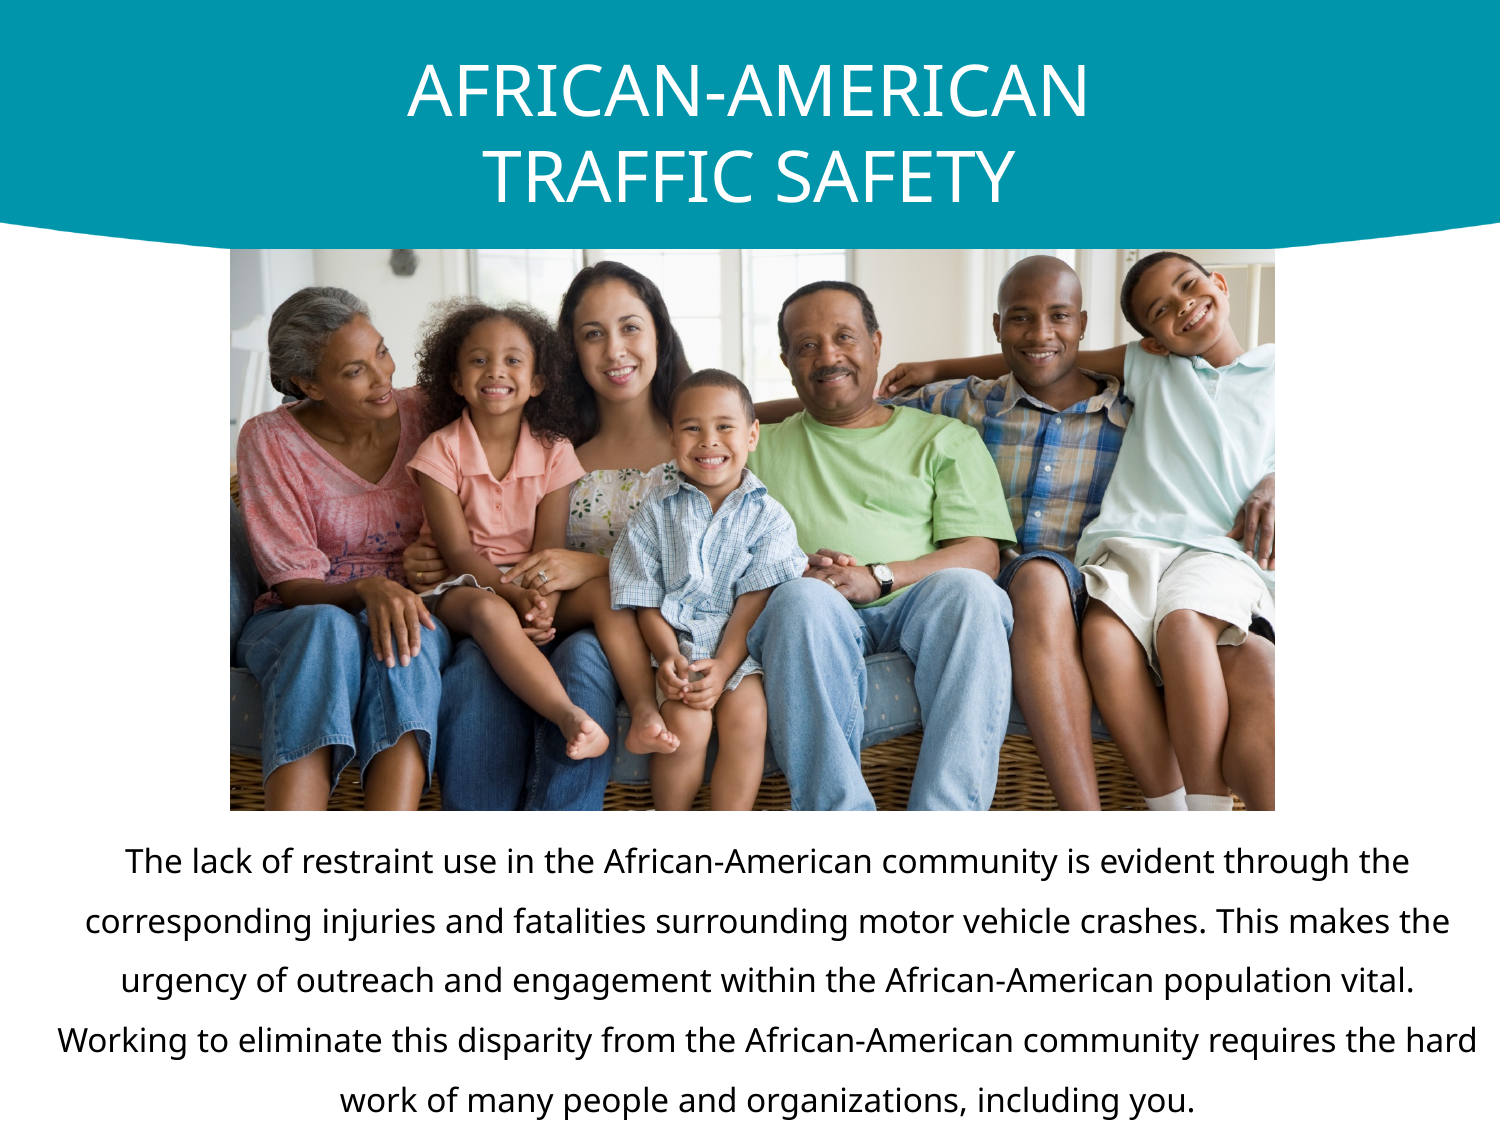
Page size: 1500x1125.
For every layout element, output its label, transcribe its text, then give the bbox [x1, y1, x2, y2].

title AFRICAN-AMERICAN TRAFFIC SAFETY [75, 37, 1425, 225]
picture [0, 0, 1500, 1125]
list The lack of restraint use in the African-American community is evident through the corresponding injuries and fatalities surrounding motor vehicle crashes. This makes the urgency of outreach and engagement within the African-American population vital. Working to eliminate this disparity from the African-American community requires the hard work of many people and organizations, including you. [37, 812, 1500, 1067]
